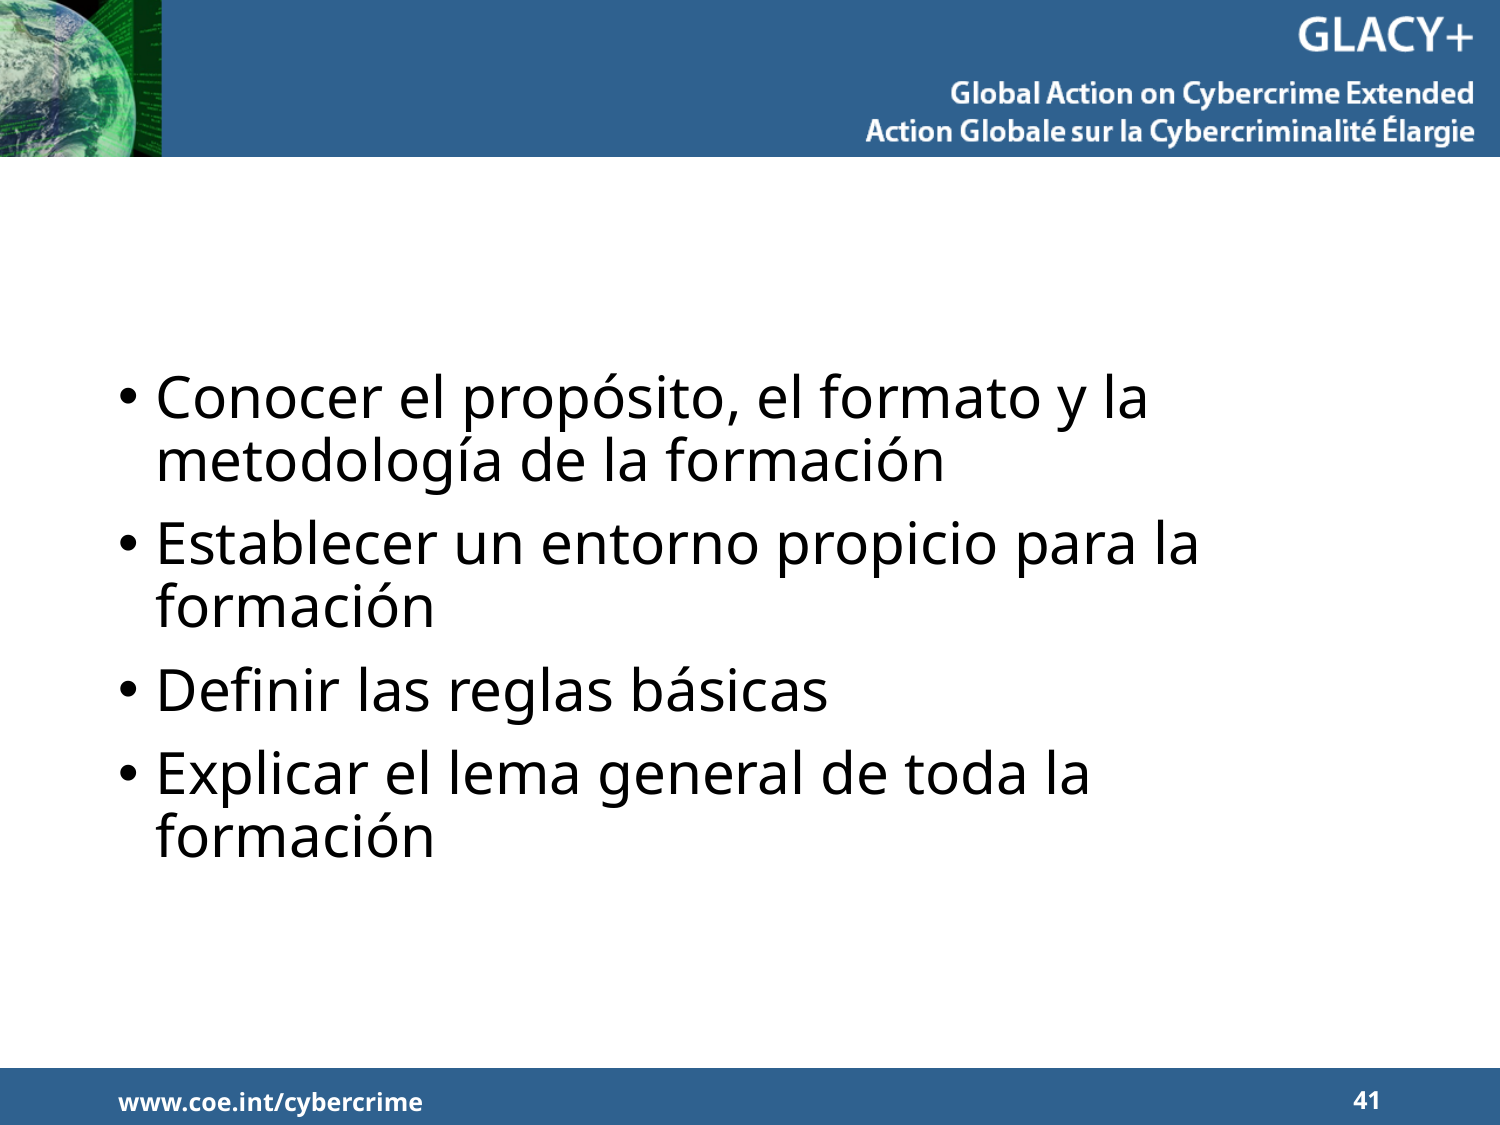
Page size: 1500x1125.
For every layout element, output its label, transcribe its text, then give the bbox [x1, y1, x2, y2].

picture [0, 0, 1500, 157]
slide_number 41 [1059, 1071, 1397, 1125]
slide_number www.coe.int/cybercrime [103, 1071, 491, 1125]
list Conocer el propósito, el formato y la metodología de la formación Establecer un entorno propicio para la formación Definir las reglas básicas Explicar el lema general de toda la formación [103, 360, 1397, 1014]
